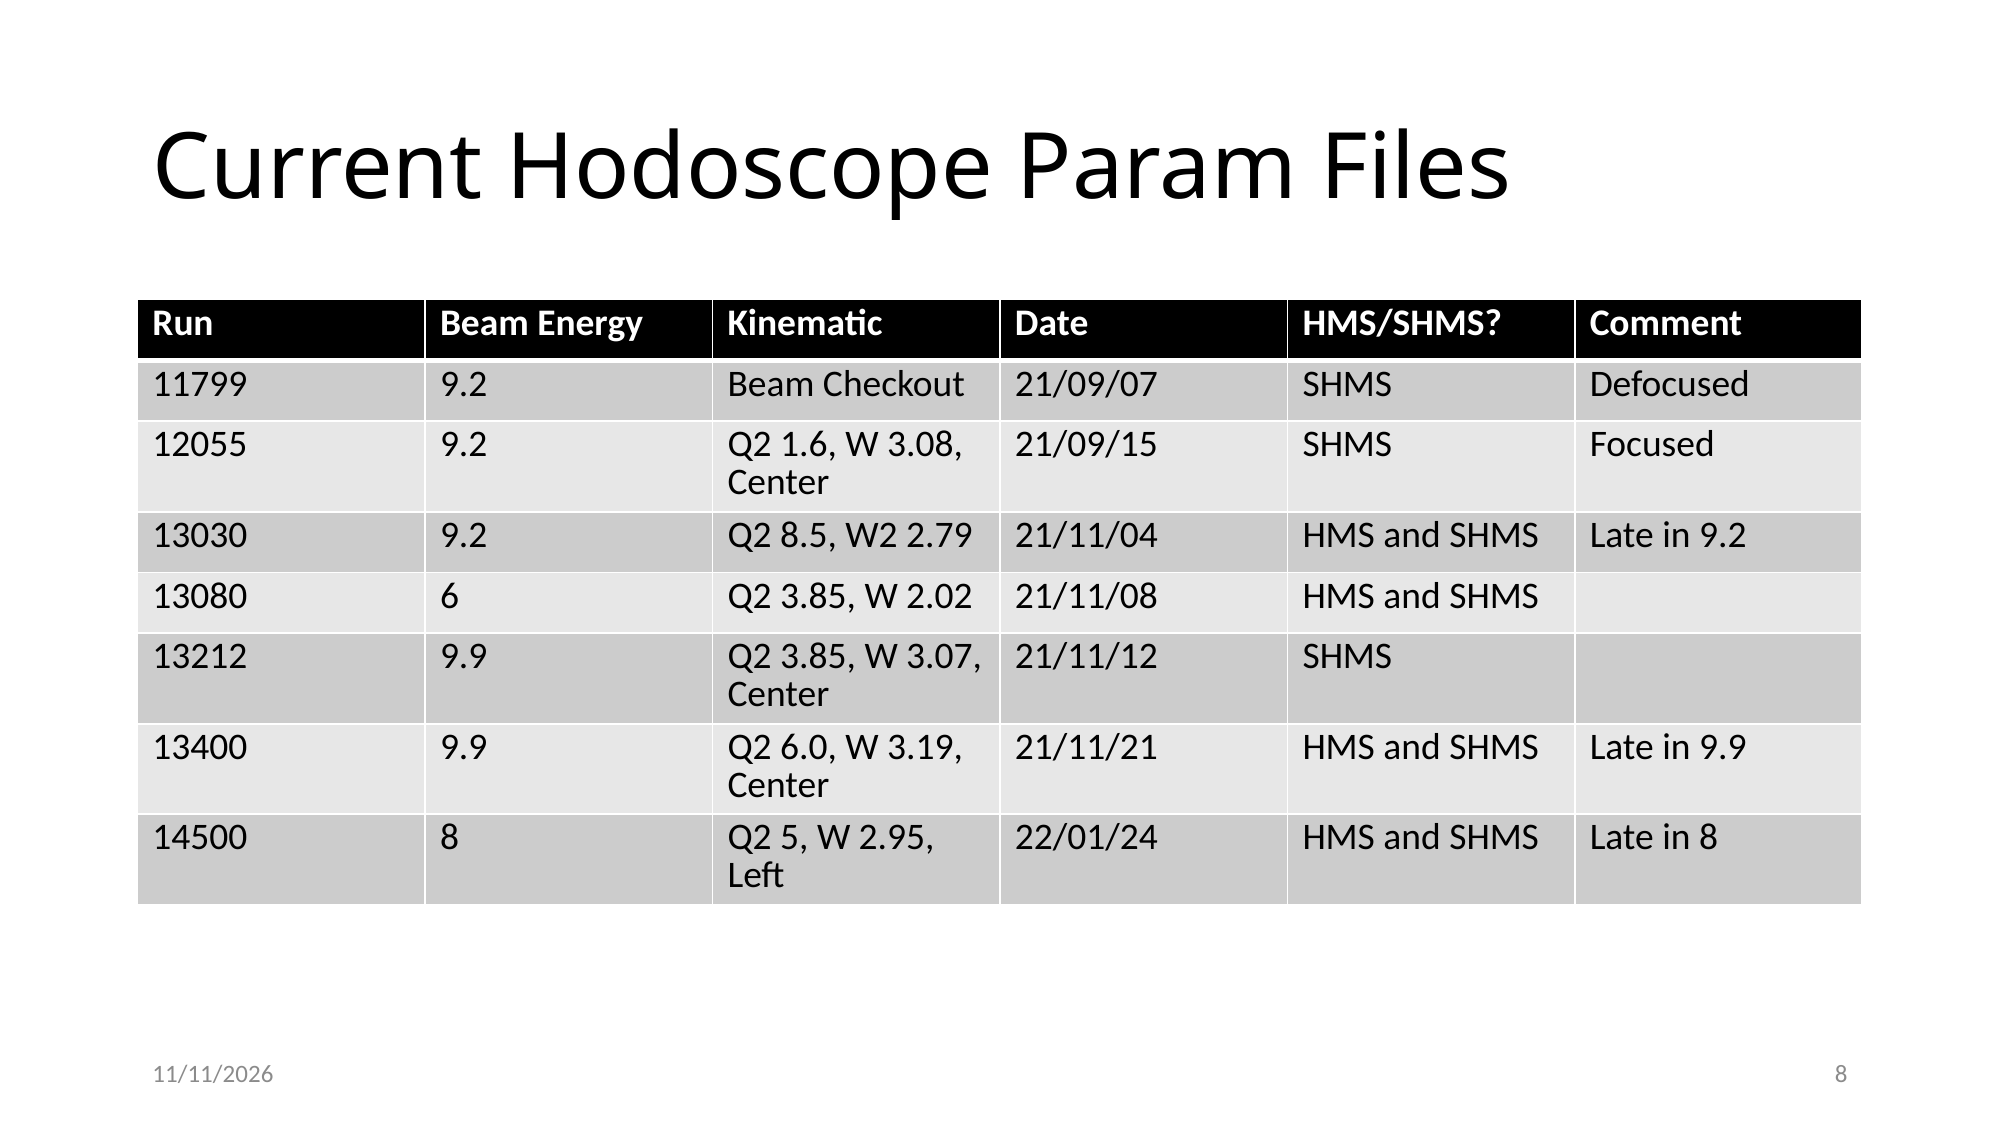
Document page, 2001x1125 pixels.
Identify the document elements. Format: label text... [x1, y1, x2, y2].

table_header HMS/SHMS? [1288, 300, 1574, 358]
table_cell 21/09/15 [1001, 422, 1287, 511]
table_cell SHMS [1288, 634, 1574, 723]
table_cell [1576, 573, 1861, 632]
table_cell 21/11/21 [1001, 725, 1287, 813]
slide_number 8 [1412, 1042, 1863, 1103]
table_cell 21/09/07 [1001, 363, 1287, 420]
table_cell SHMS [1288, 422, 1574, 511]
table_cell HMS and SHMS [1288, 725, 1574, 813]
table_cell 13400 [138, 725, 424, 813]
table_header Run [138, 300, 424, 358]
table_header Kinematic [713, 300, 999, 358]
table_cell 9.9 [426, 634, 712, 723]
table_cell Q2 3.85, W 3.07, Center [713, 634, 999, 723]
table_cell 12055 [138, 422, 424, 511]
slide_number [137, 1042, 588, 1103]
table_cell 13212 [138, 634, 424, 723]
table_cell Late in 9.9 [1576, 725, 1861, 813]
table_header Beam Energy [426, 300, 712, 358]
table_cell HMS and SHMS [1288, 815, 1574, 904]
table_cell 21/11/12 [1001, 634, 1287, 723]
table_header Comment [1576, 300, 1861, 358]
table_cell Late in 8 [1576, 815, 1861, 904]
table_cell 21/11/04 [1001, 513, 1287, 572]
table_cell 22/01/24 [1001, 815, 1287, 904]
table_cell Q2 3.85, W 2.02 [713, 573, 999, 632]
table_cell 13080 [138, 573, 424, 632]
table_cell Defocused [1576, 363, 1861, 420]
table_cell HMS and SHMS [1288, 513, 1574, 572]
table_cell 6 [426, 573, 712, 632]
table_cell 9.2 [426, 422, 712, 511]
table_cell 21/11/08 [1001, 573, 1287, 632]
table_cell [1576, 634, 1861, 723]
table_cell 8 [426, 815, 712, 904]
table_cell 13030 [138, 513, 424, 572]
table_cell Q2 5, W 2.95, Left [713, 815, 999, 904]
table_cell 9.9 [426, 725, 712, 813]
title Current Hodoscope Param Files [137, 59, 1863, 278]
table_header Date [1001, 300, 1287, 358]
table_cell 9.2 [426, 363, 712, 420]
table_cell Q2 1.6, W 3.08, Center [713, 422, 999, 511]
table_cell HMS and SHMS [1288, 573, 1574, 632]
table_cell SHMS [1288, 363, 1574, 420]
table_cell 14500 [138, 815, 424, 904]
table_cell Q2 8.5, W2 2.79 [713, 513, 999, 572]
table_cell Q2 6.0, W 3.19, Center [713, 725, 999, 813]
table_cell Focused [1576, 422, 1861, 511]
table_cell Late in 9.2 [1576, 513, 1861, 572]
table_cell Beam Checkout [713, 363, 999, 420]
table_cell 11799 [138, 363, 424, 420]
table_cell 9.2 [426, 513, 712, 572]
